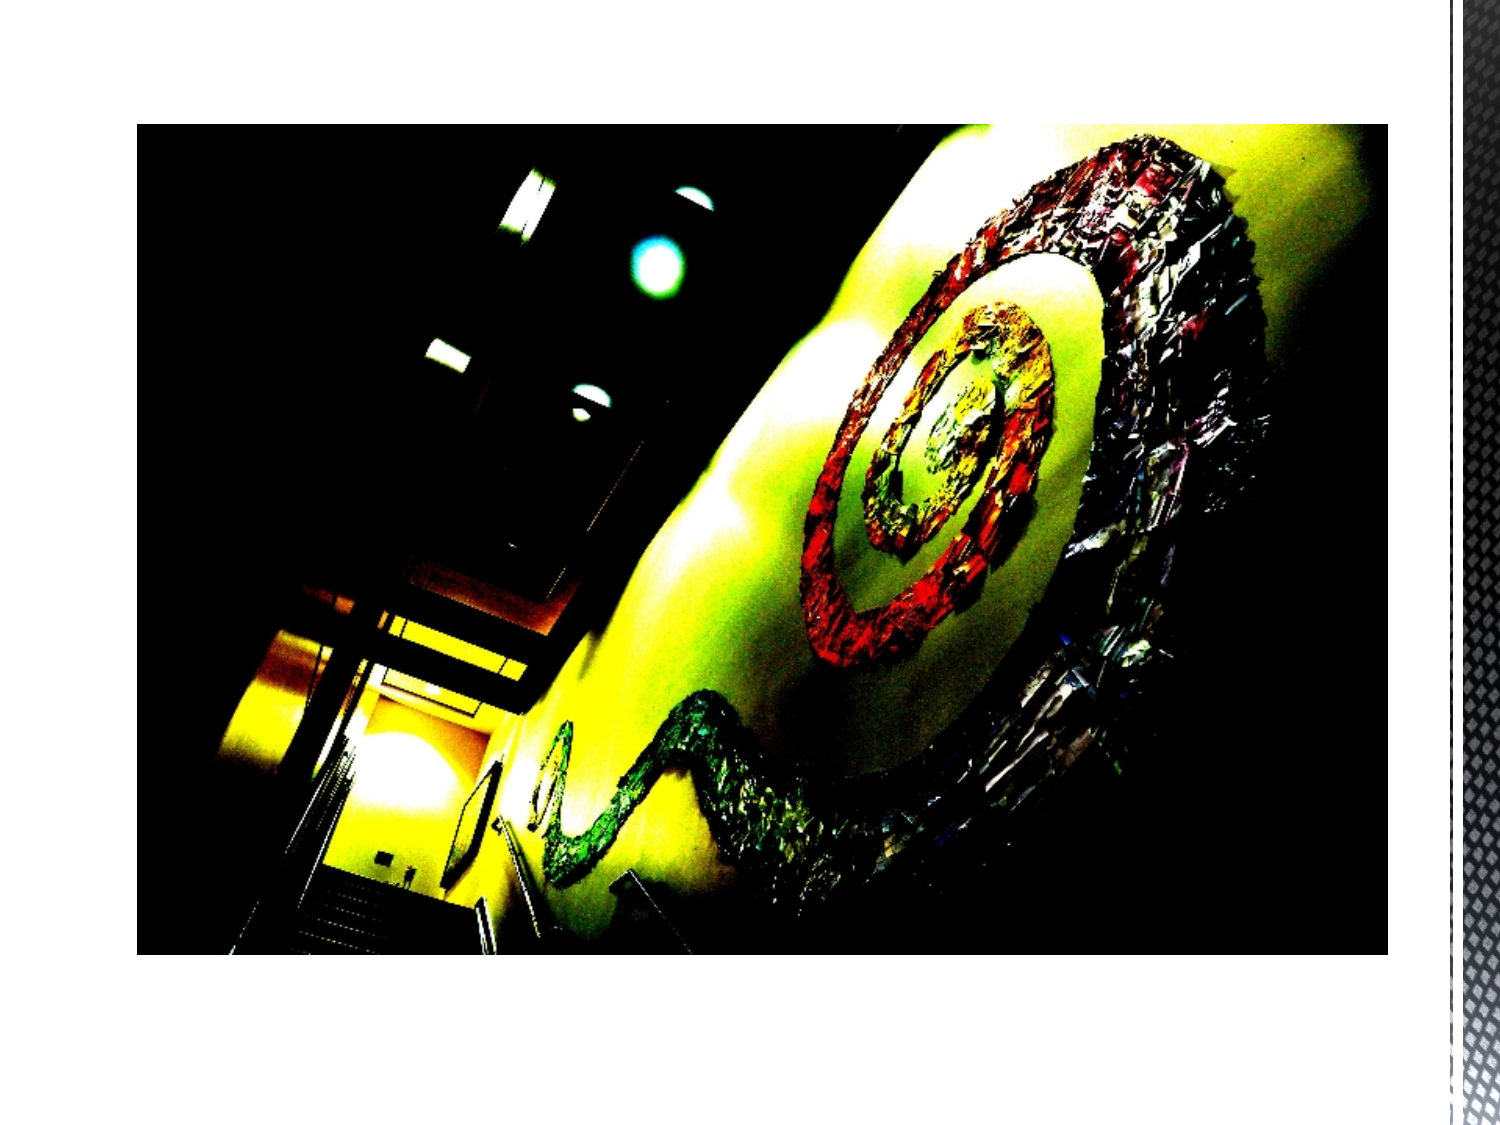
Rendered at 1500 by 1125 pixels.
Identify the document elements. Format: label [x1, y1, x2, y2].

picture [137, 124, 1388, 955]
picture [1447, 0, 1500, 1125]
